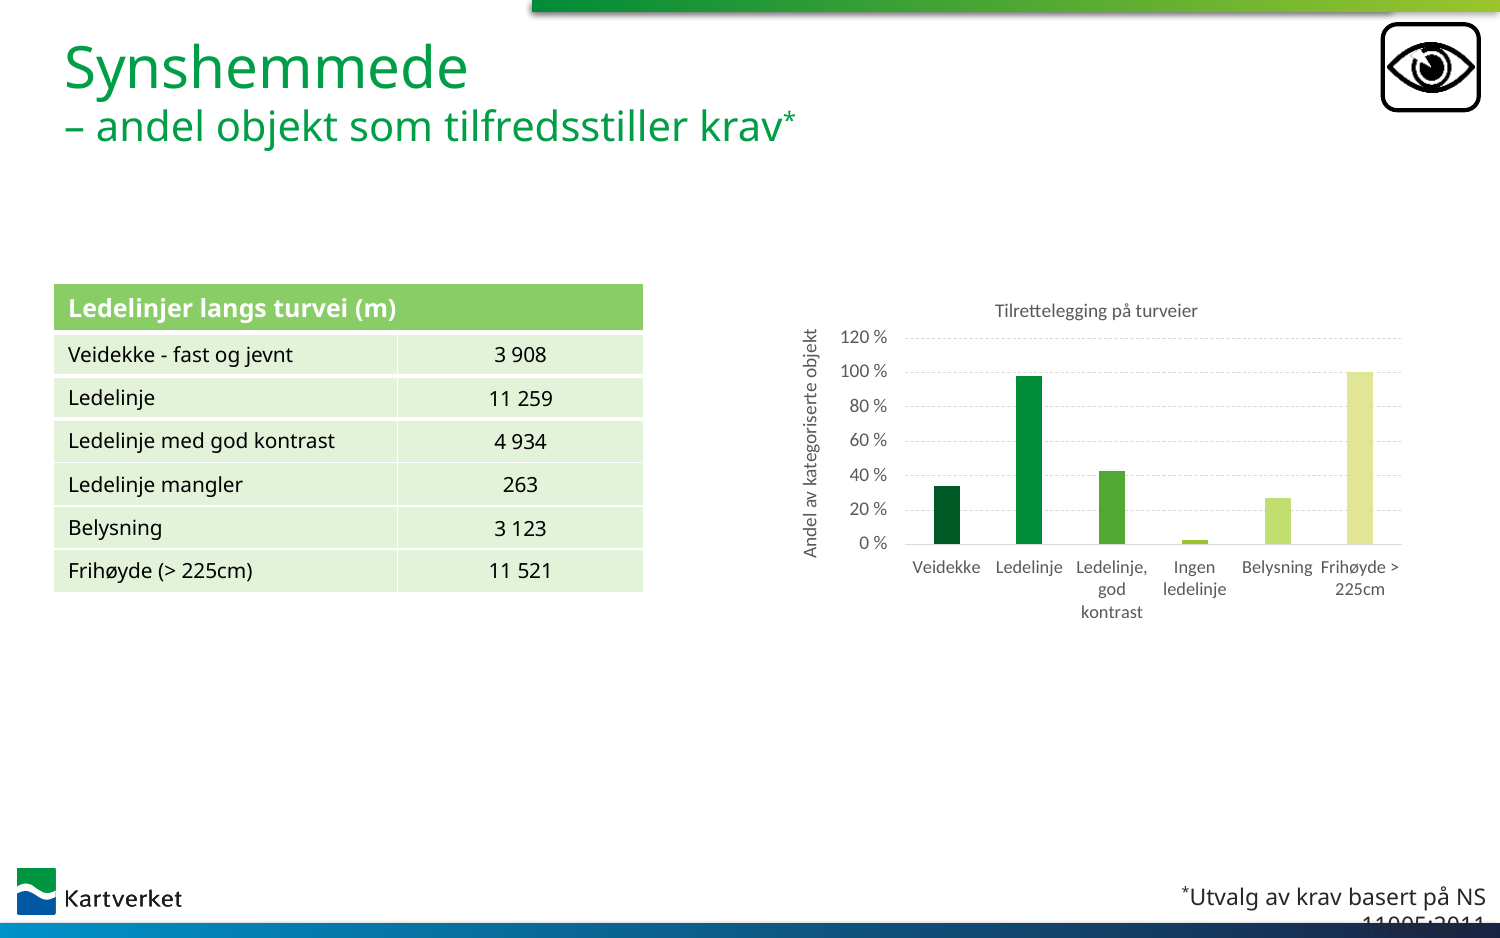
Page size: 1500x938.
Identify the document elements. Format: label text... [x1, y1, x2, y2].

table_cell 4 934 [398, 421, 643, 462]
table_cell 3 908 [398, 335, 643, 374]
table_header Ledelinjer langs turvei (m) [54, 284, 643, 330]
text_box Synshemmede – andel objekt som tilfredsstiller krav* [49, 24, 1431, 158]
table_cell Belysning [54, 507, 397, 548]
text_box *Utvalg av krav basert på NS 11005:2011 [1068, 873, 1500, 938]
table_cell Frihøyde (> 225cm) [54, 550, 397, 592]
table_cell Ledelinje [54, 378, 397, 417]
table_cell Ledelinje mangler [54, 463, 397, 505]
table_cell Ledelinje med god kontrast [54, 421, 397, 462]
table_cell 3 123 [398, 507, 643, 548]
table_cell 263 [398, 463, 643, 505]
picture [791, 291, 1402, 630]
table_cell Veidekke - fast og jevnt [54, 335, 397, 374]
table_cell 11 521 [398, 550, 643, 592]
table_cell 11 259 [398, 378, 643, 417]
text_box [1382, 24, 1480, 111]
